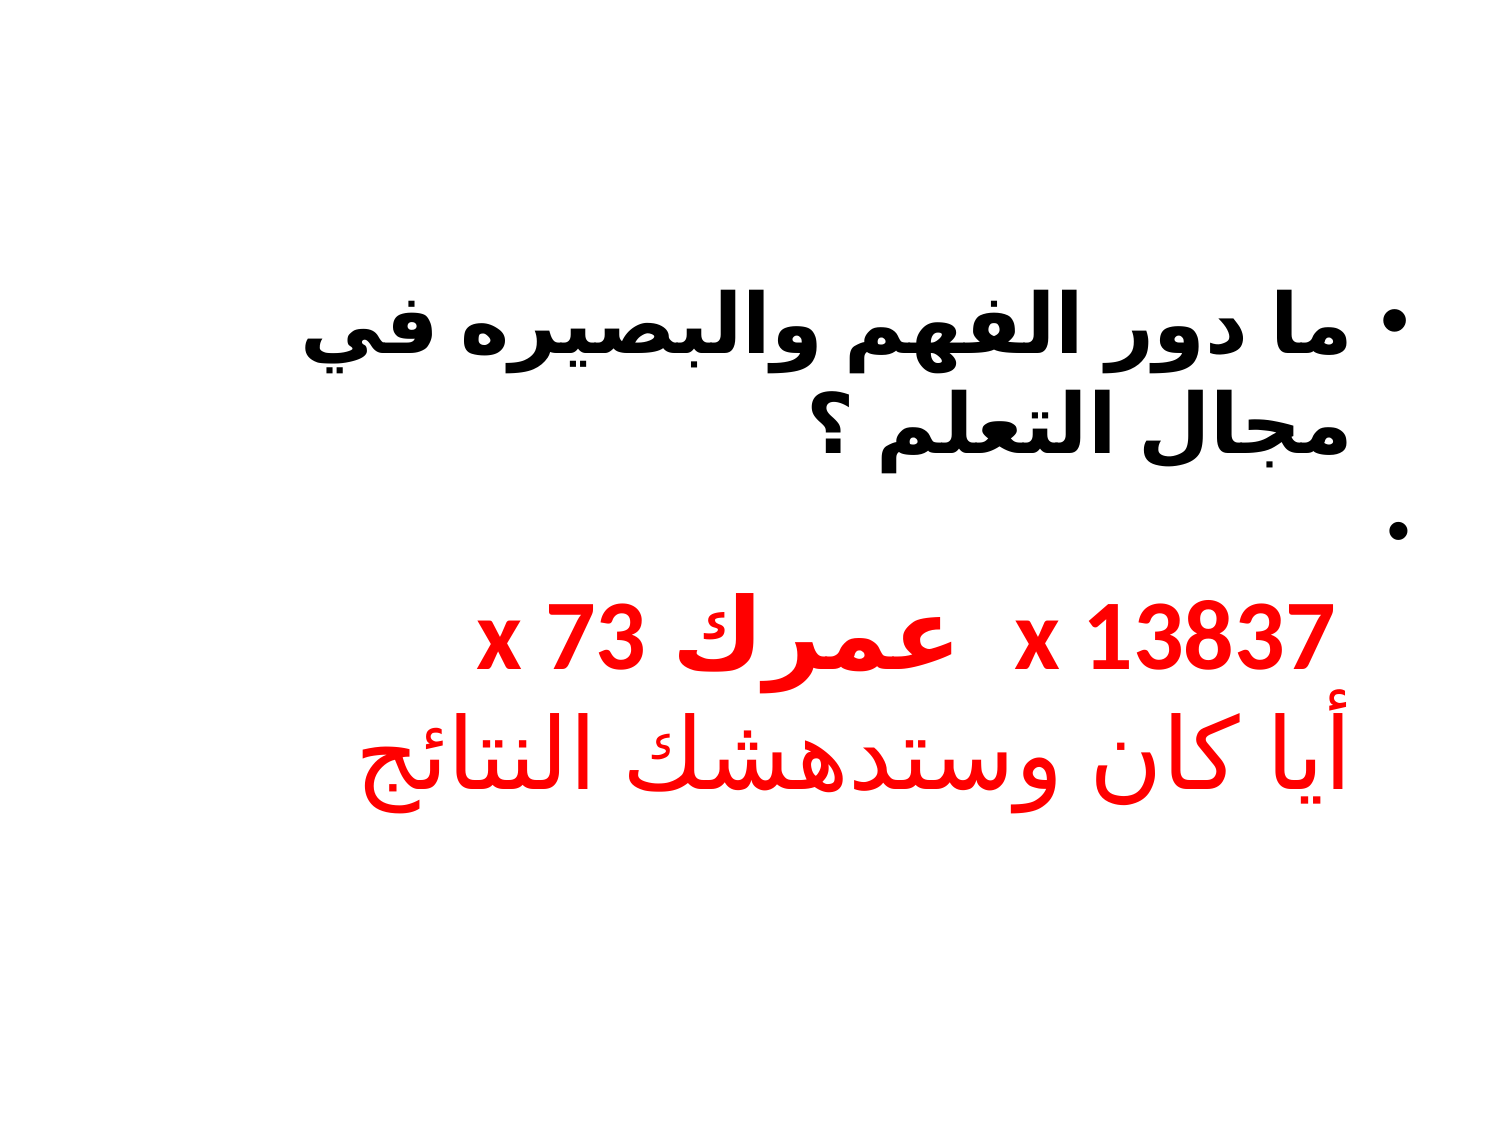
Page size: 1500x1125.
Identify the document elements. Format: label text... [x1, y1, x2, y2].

list ما دور الفهم والبصيره في مجال التعلم ؟ x 13837 عمرك x 73 أيا كان وستدهشك النتائج [75, 262, 1425, 1005]
